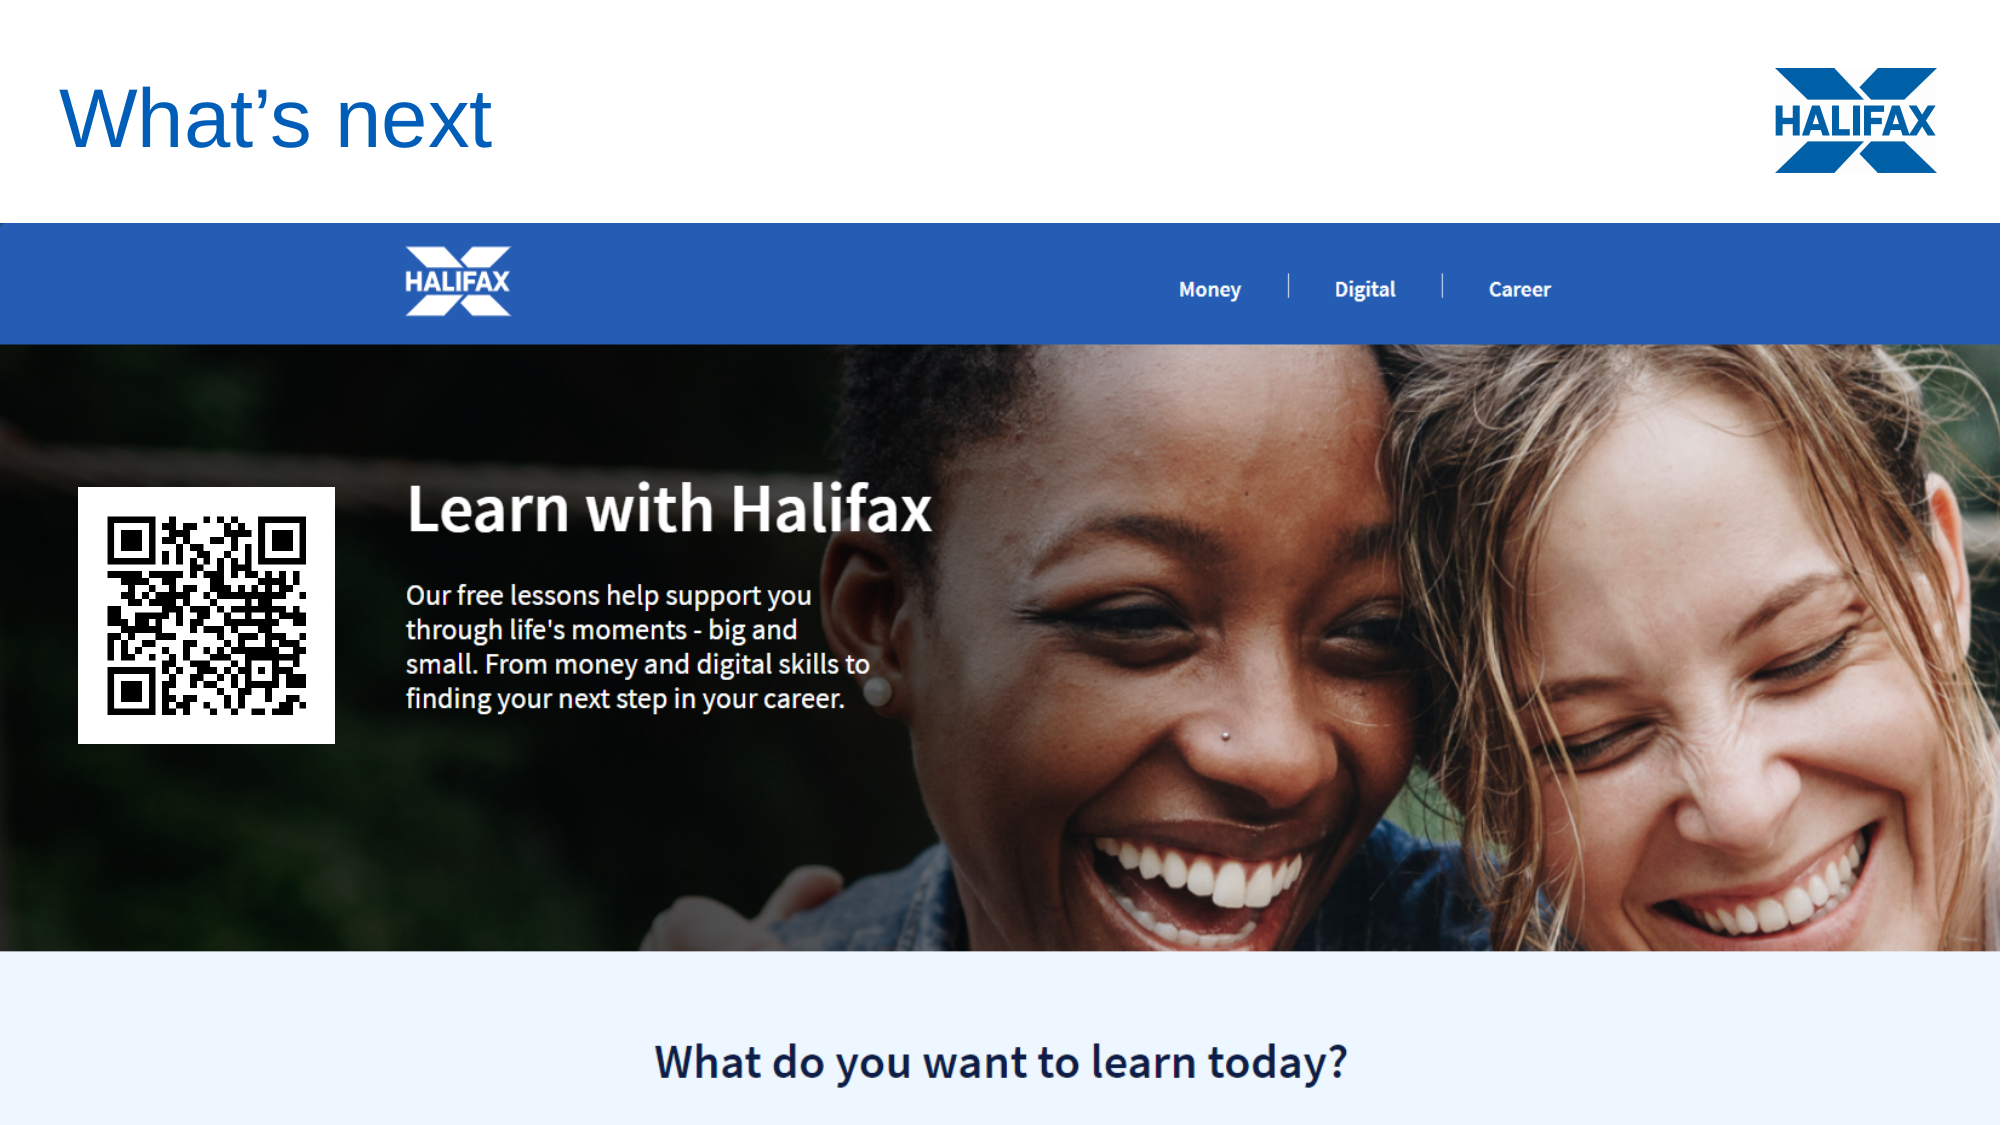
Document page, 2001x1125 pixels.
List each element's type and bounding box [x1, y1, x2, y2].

picture [1775, 68, 1937, 173]
picture [0, 223, 2000, 1125]
